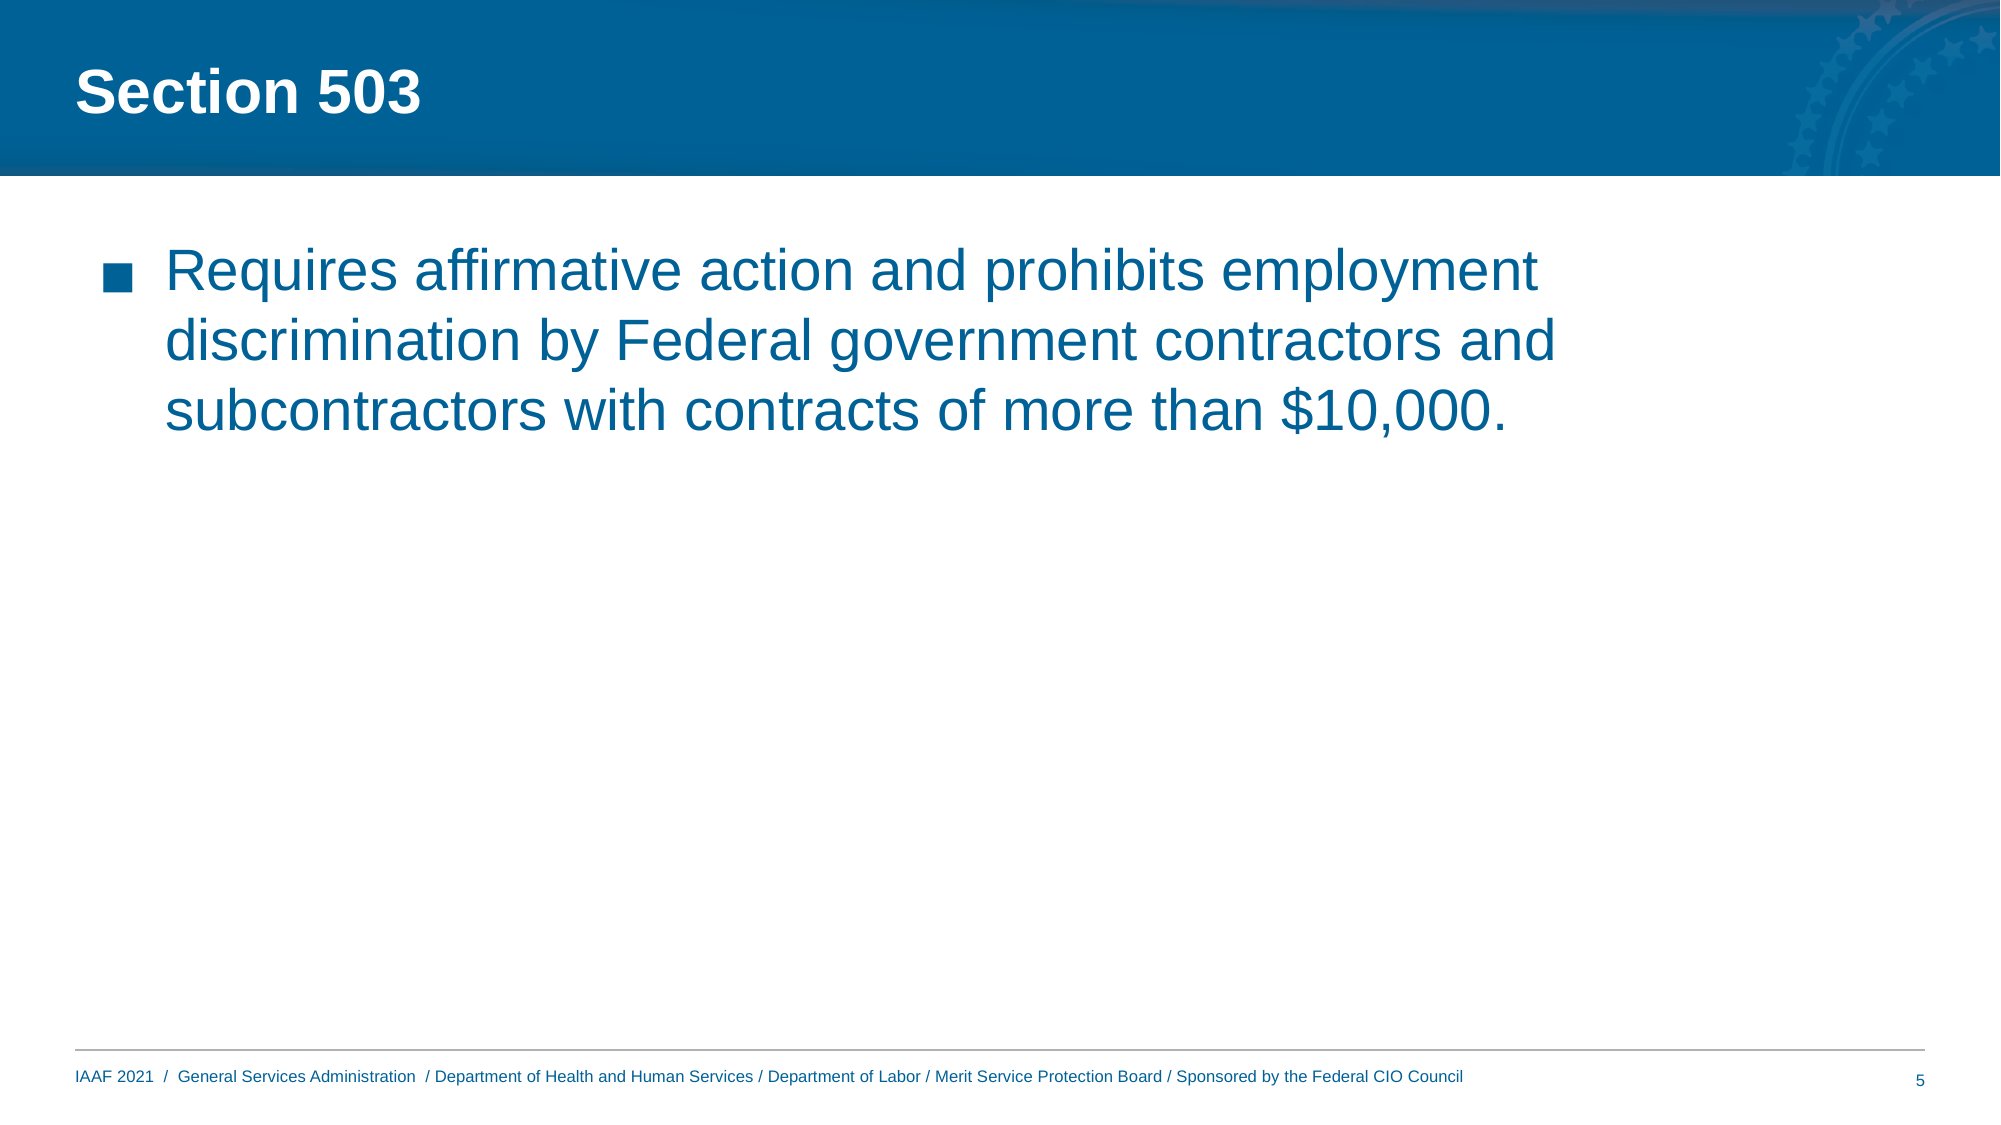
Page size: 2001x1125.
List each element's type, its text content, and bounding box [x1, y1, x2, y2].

title Section 503 [75, 52, 1800, 128]
picture [0, 0, 2000, 176]
list Requires affirmative action and prohibits employment discrimination by Federal government contractors and subcontractors with contracts of more than $10,000. [75, 224, 1925, 1035]
picture [0, 168, 666, 176]
slide_number 5 [1880, 1065, 1925, 1095]
